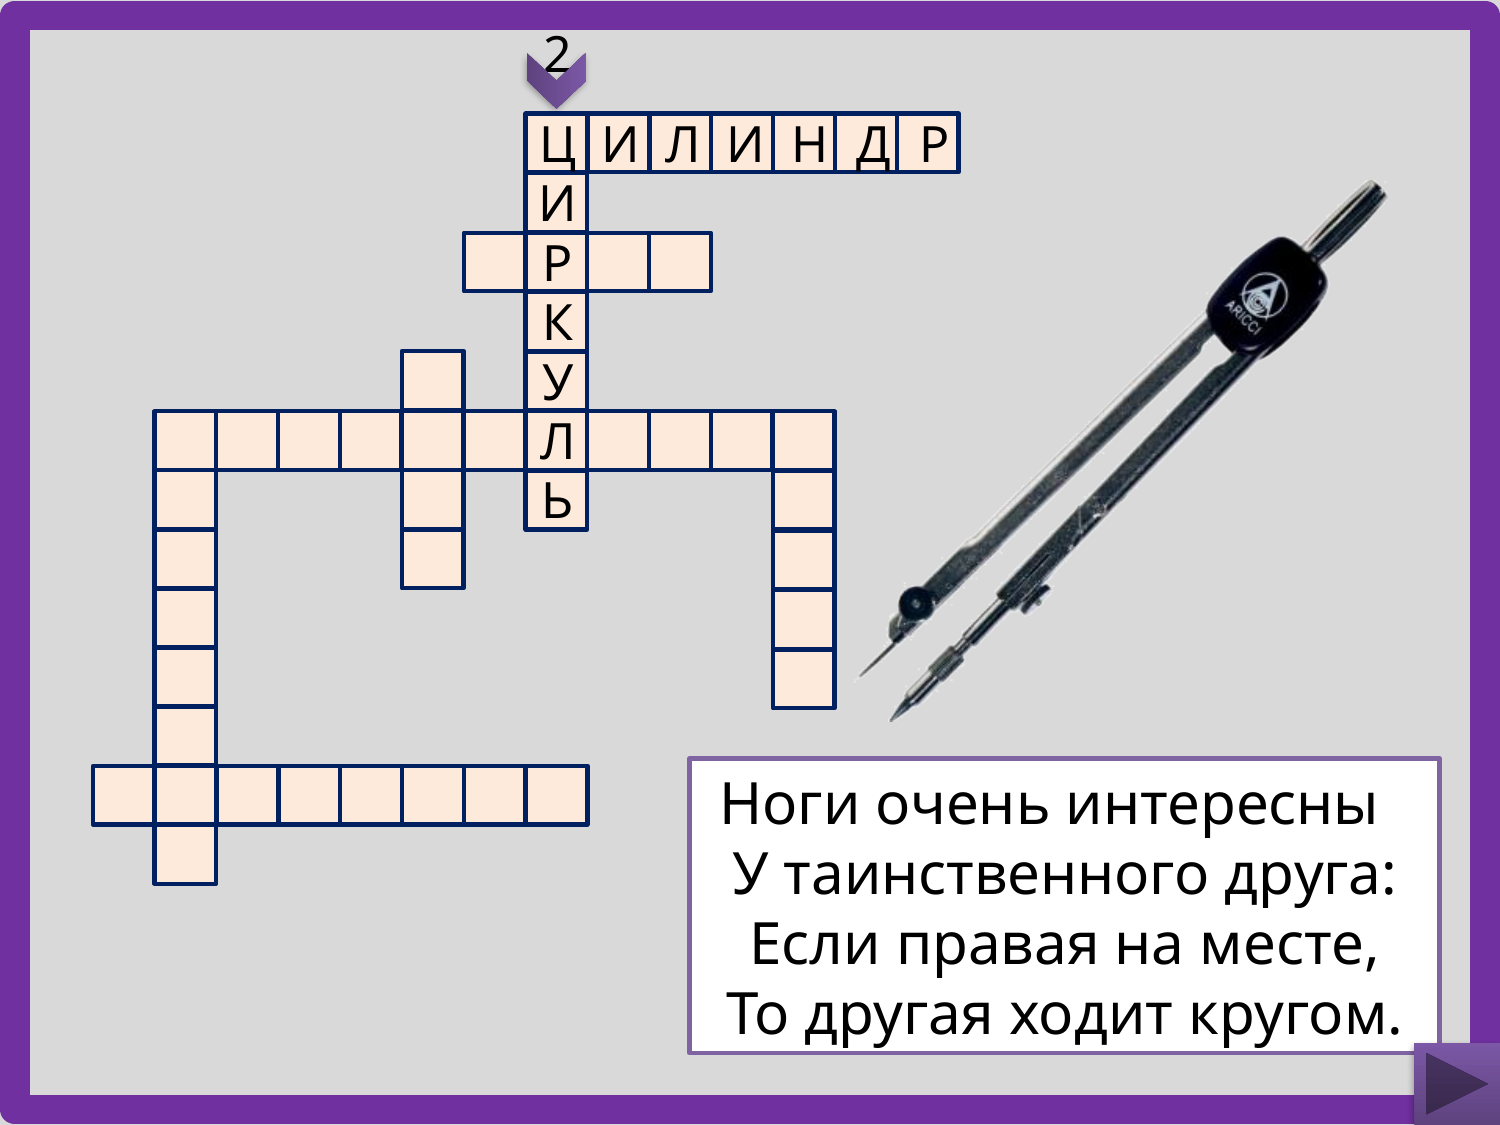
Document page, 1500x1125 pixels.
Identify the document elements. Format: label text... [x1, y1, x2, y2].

text_box [1414, 1042, 1500, 1125]
text_box Ноги очень интересны У таинственного друга: Если правая на месте, То другая ходит кругом. [687, 756, 1442, 1055]
text_box Н [776, 105, 841, 111]
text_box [92, 113, 959, 884]
text_box Л [650, 105, 712, 111]
text_box И [712, 105, 776, 111]
text_box Д [841, 105, 904, 111]
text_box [525, 14, 591, 109]
picture [854, 180, 1389, 722]
text_box И [595, 105, 650, 111]
text_box Р [904, 105, 965, 178]
